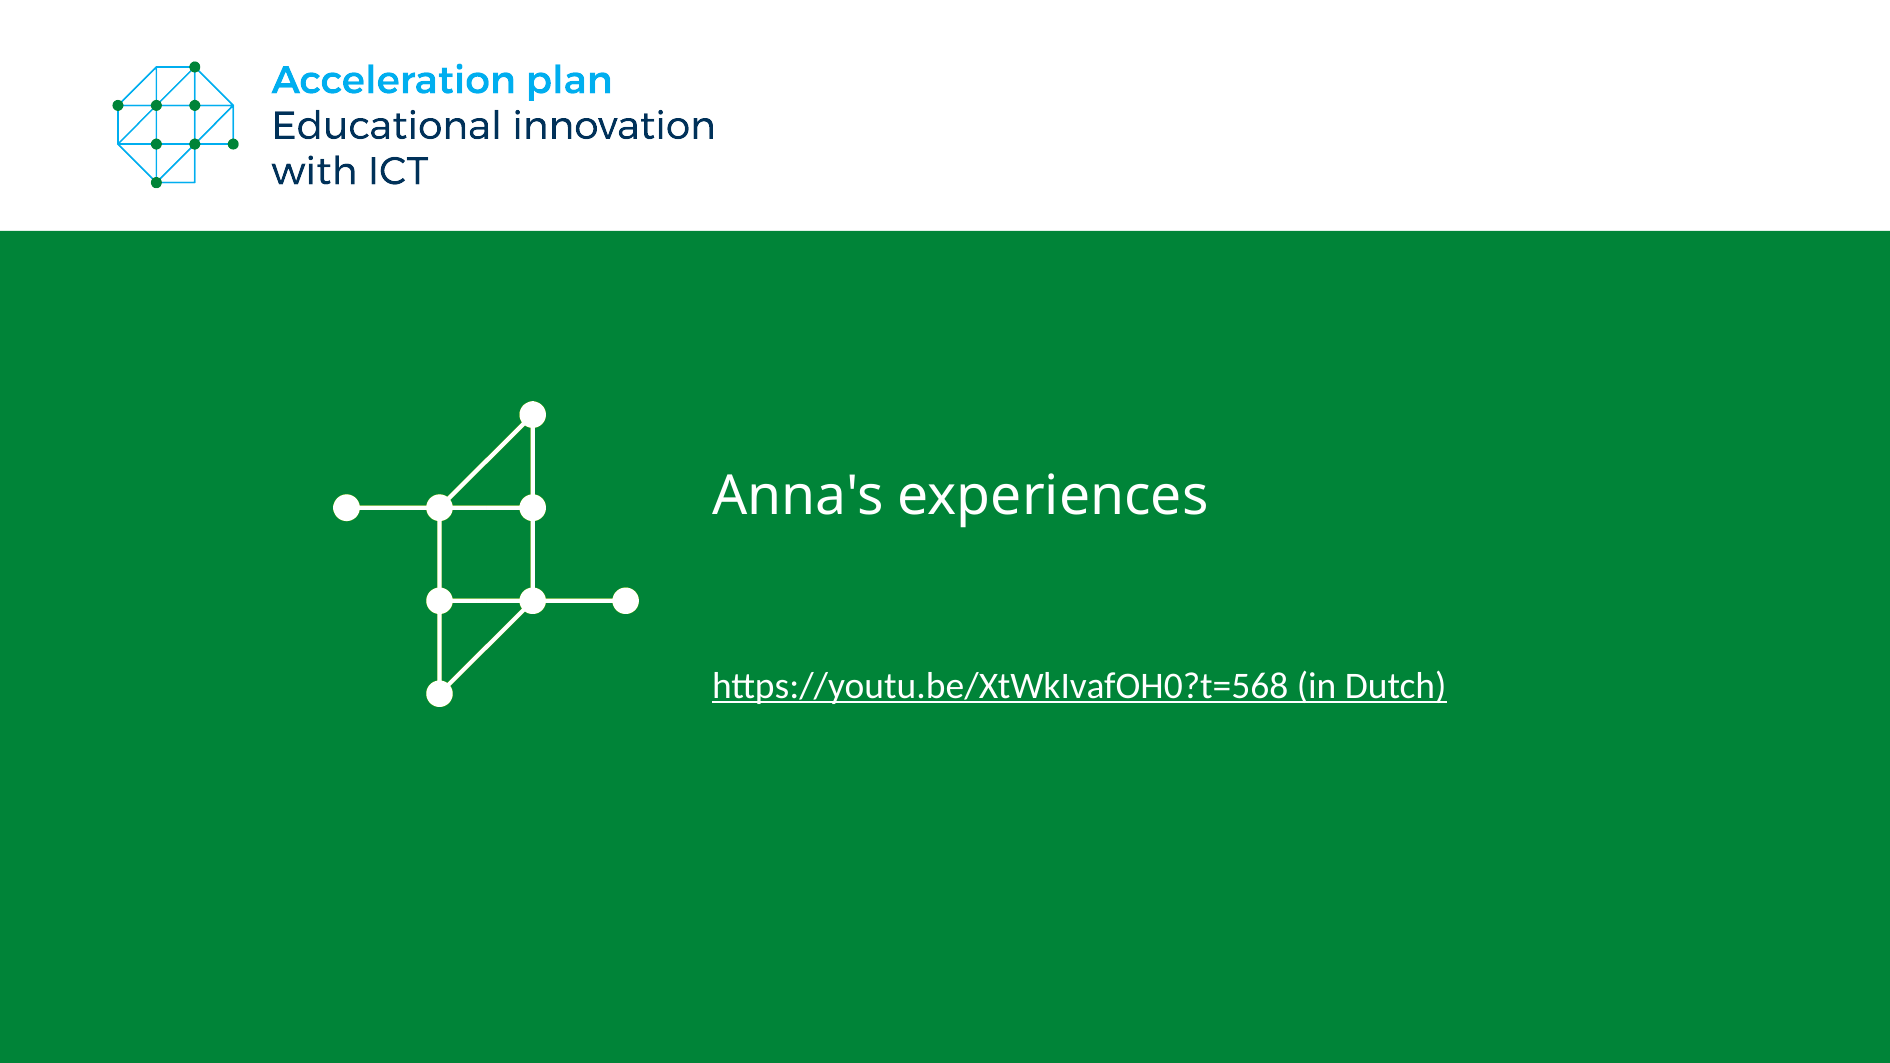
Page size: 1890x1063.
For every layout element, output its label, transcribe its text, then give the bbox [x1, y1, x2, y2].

picture [333, 401, 639, 707]
list Anna's experiences https://youtu.be/XtWkIvafOH0?t=568 (in Dutch) [712, 386, 1569, 862]
picture [0, 0, 717, 230]
